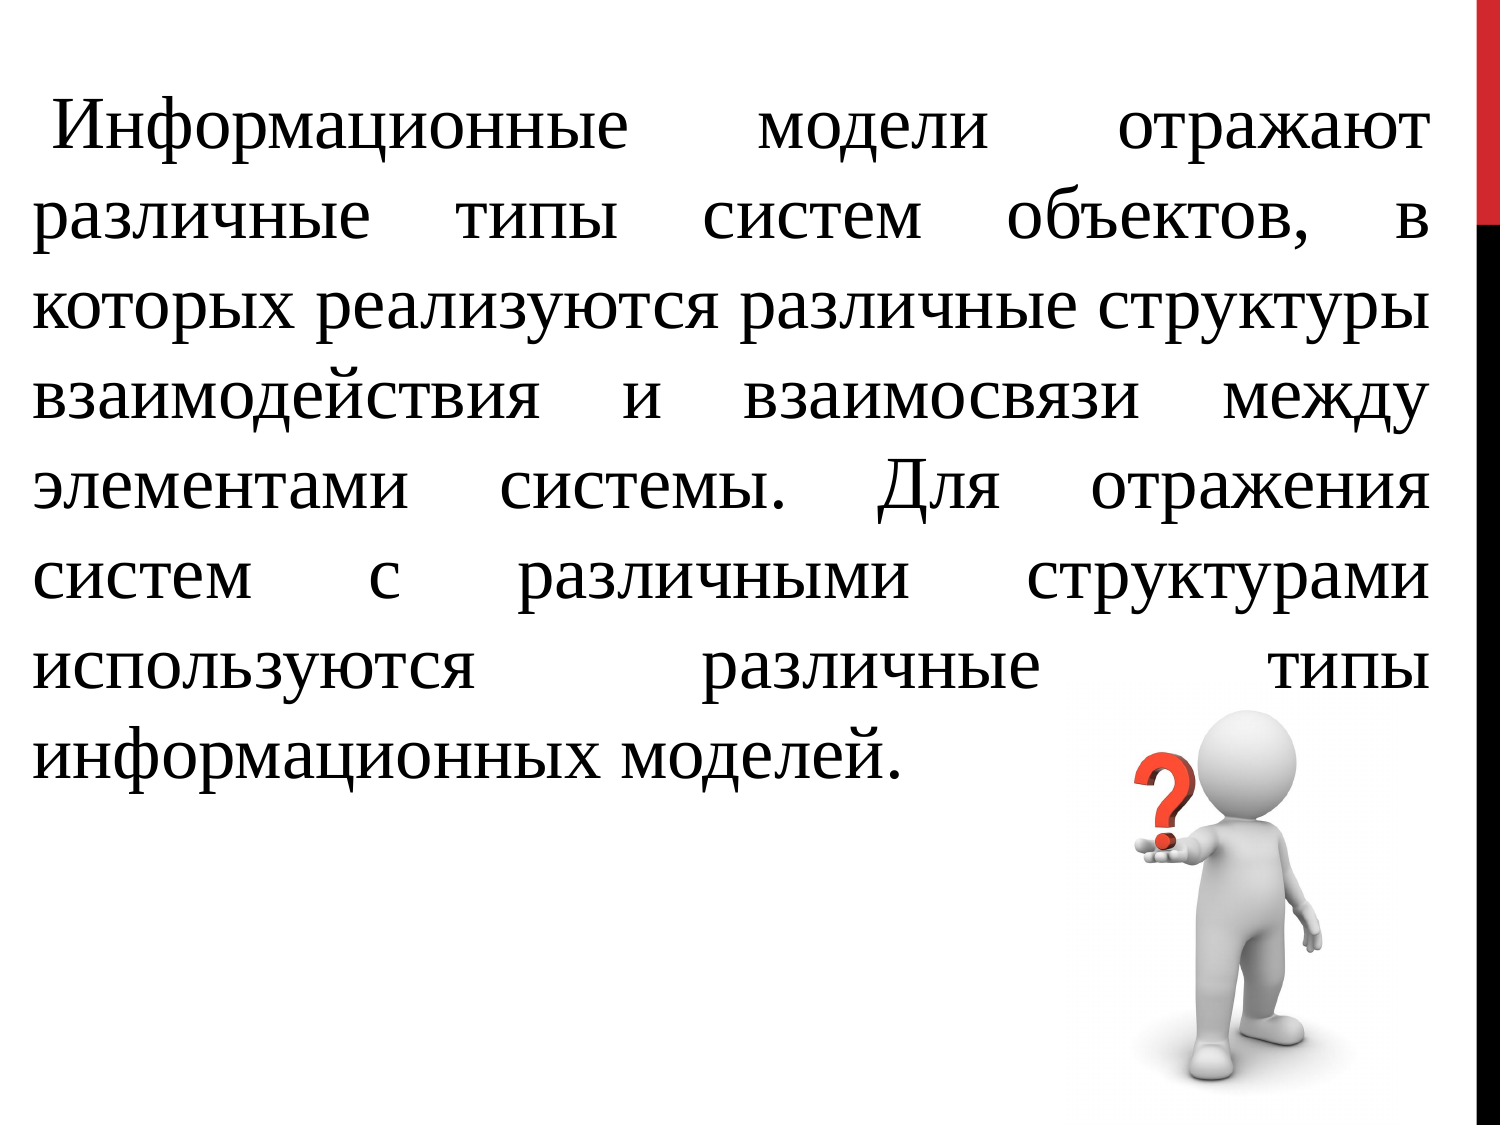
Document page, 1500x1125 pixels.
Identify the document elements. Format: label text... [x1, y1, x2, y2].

text_box Информационные модели отражают различные типы систем объектов, в которых реализуются различные структуры взаимодействия и взаимосвязи между элементами системы. Для отражения систем с различными структурами используются различные типы информационных моделей. [17, 66, 1447, 802]
picture [1062, 678, 1399, 1125]
